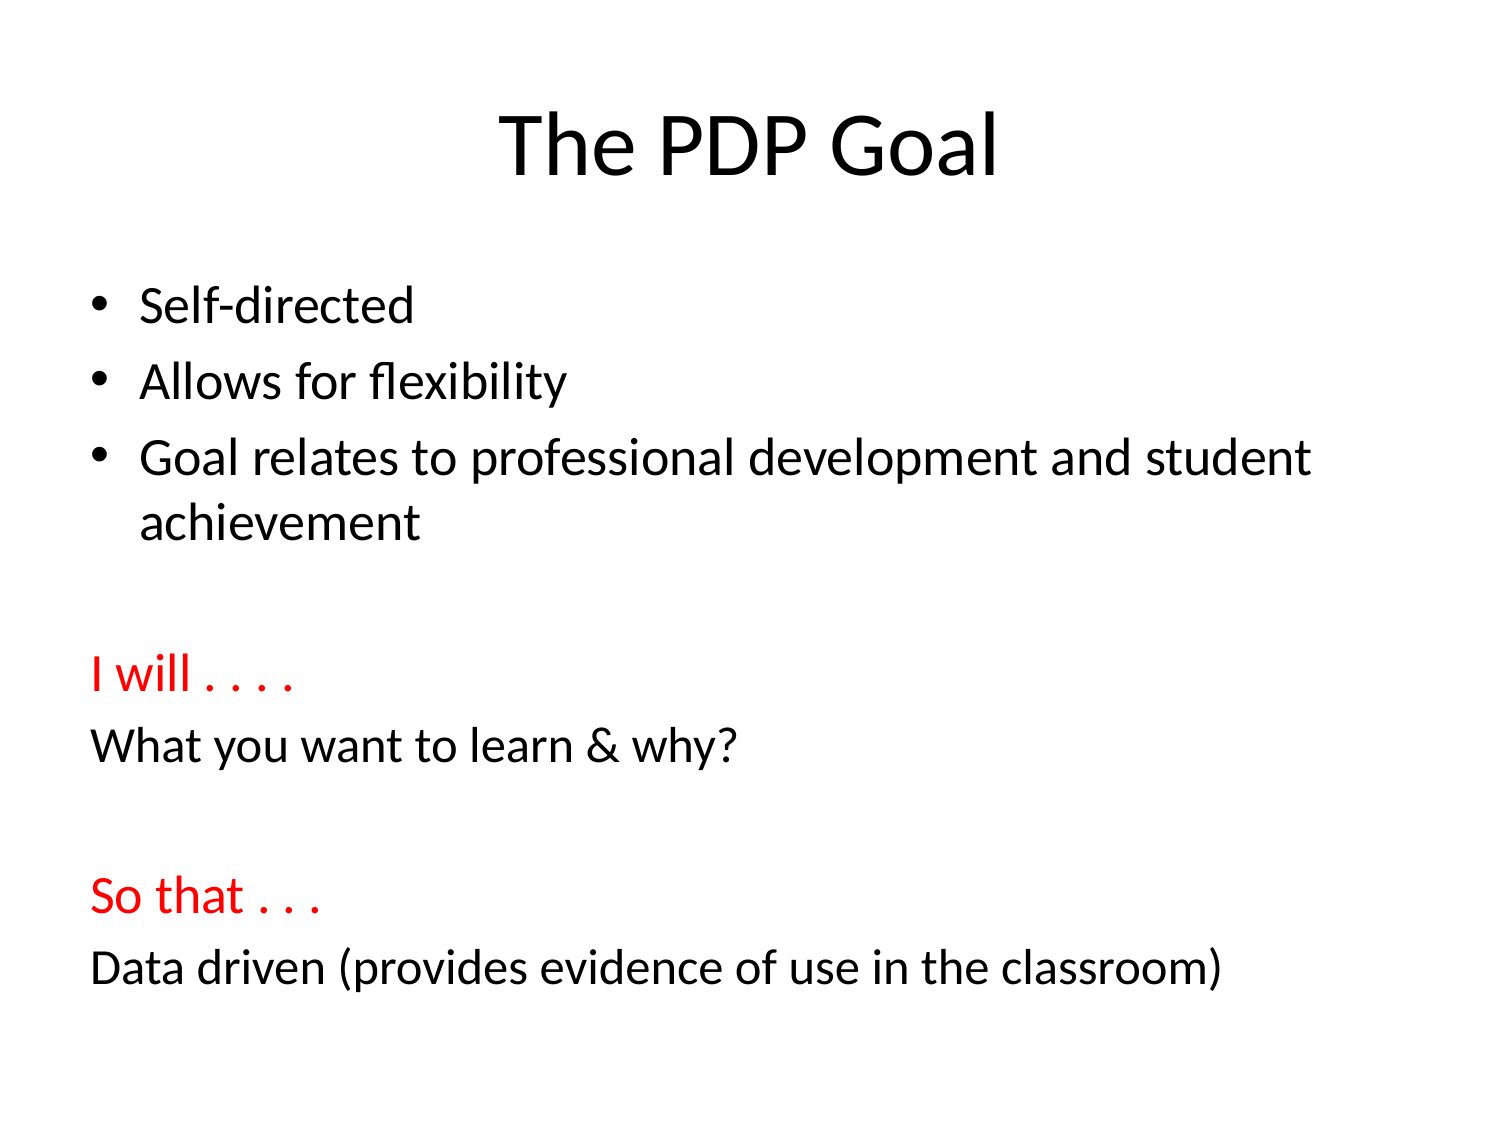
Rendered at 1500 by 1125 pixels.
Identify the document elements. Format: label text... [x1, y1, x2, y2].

list Self-directed Allows for flexibility Goal relates to professional development and student achievement I will . . . . What you want to learn & why? So that . . . Data driven (provides evidence of use in the classroom) [75, 262, 1425, 1005]
title The PDP Goal [75, 45, 1425, 233]
